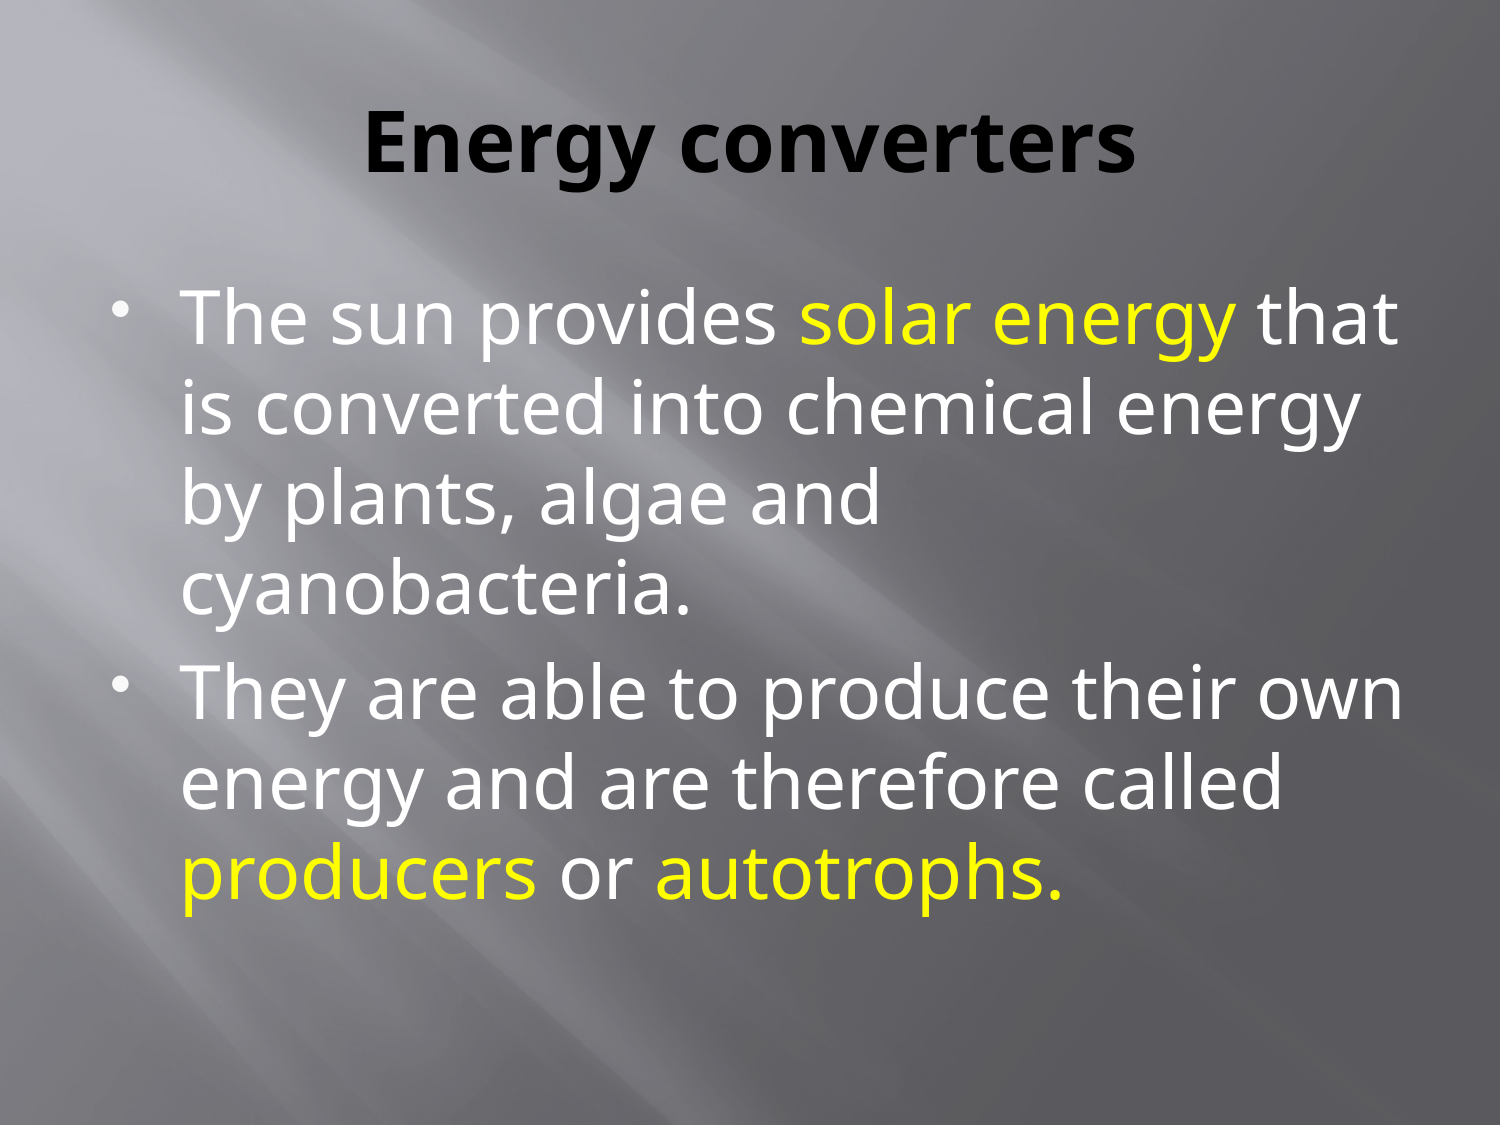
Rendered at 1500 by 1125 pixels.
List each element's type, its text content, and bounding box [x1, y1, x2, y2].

list The sun provides solar energy that is converted into chemical energy by plants, algae and cyanobacteria. They are able to produce their own energy and are therefore called producers or autotrophs. [75, 262, 1425, 1035]
title Energy converters [75, 45, 1425, 233]
